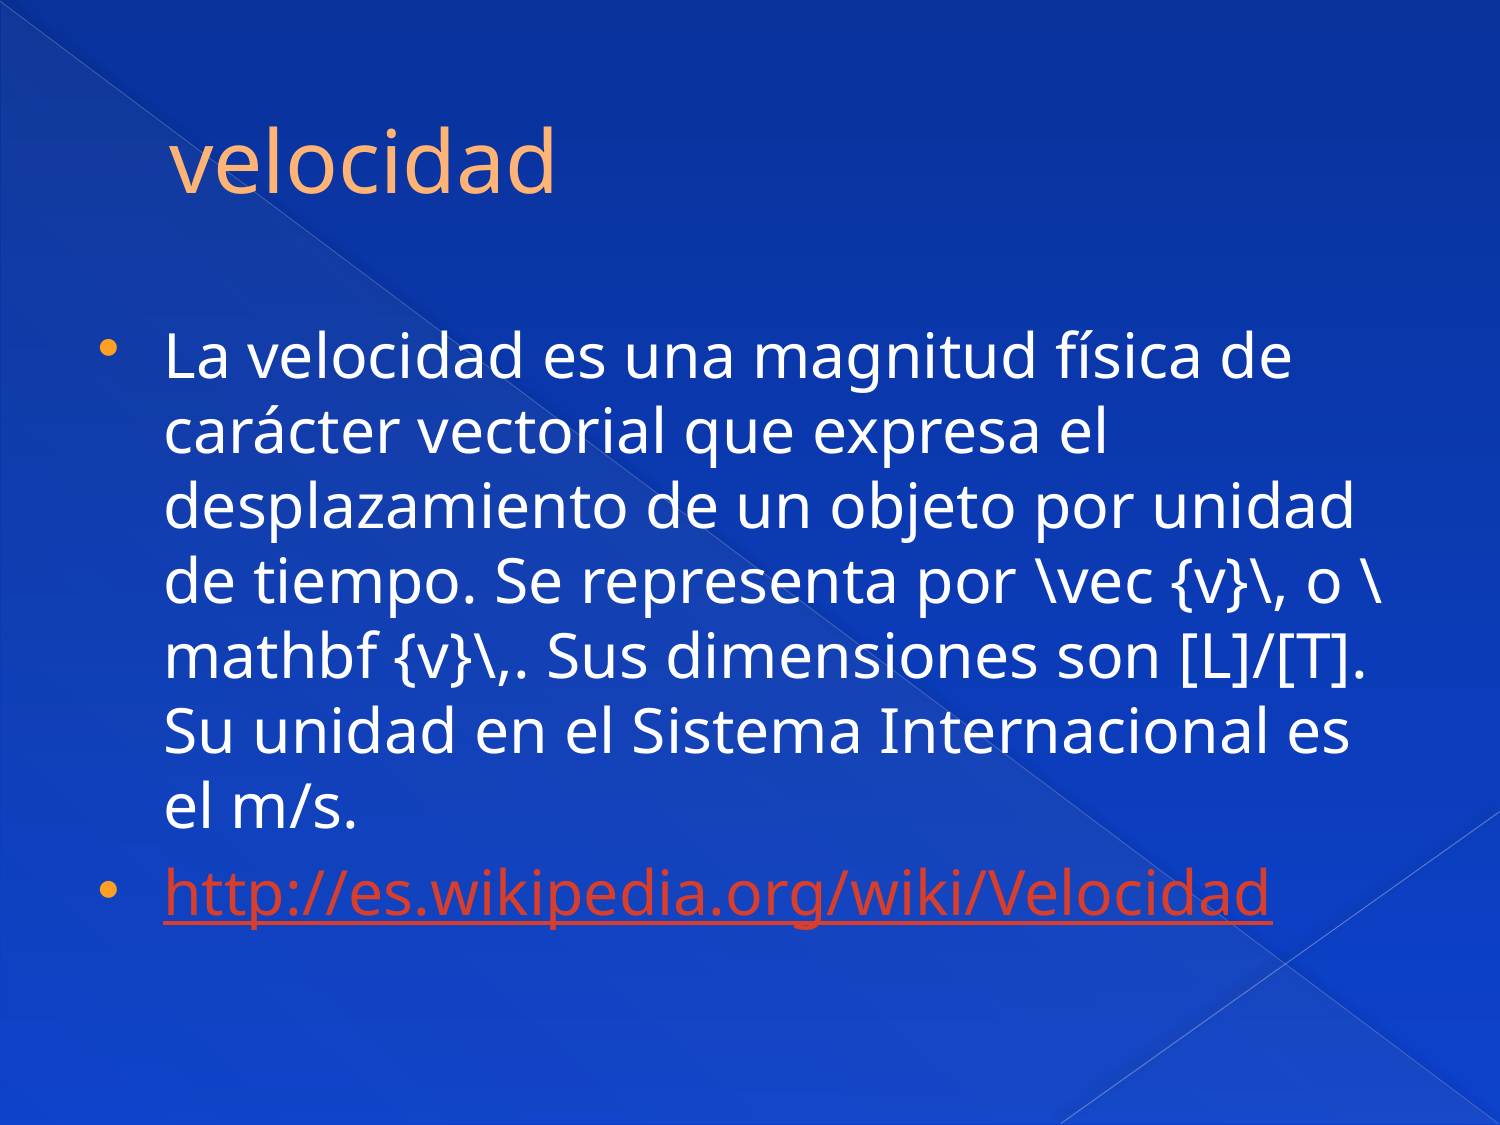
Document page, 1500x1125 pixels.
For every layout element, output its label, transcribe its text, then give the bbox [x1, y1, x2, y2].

title velocidad [75, 43, 1425, 274]
list La velocidad es una magnitud física de carácter vectorial que expresa el desplazamiento de un objeto por unidad de tiempo. Se representa por \vec {v}\, o \mathbf {v}\,. Sus dimensiones son [L]/[T]. Su unidad en el Sistema Internacional es el m/s. http://es.wikipedia.org/wiki/Velocidad [75, 308, 1425, 1059]
